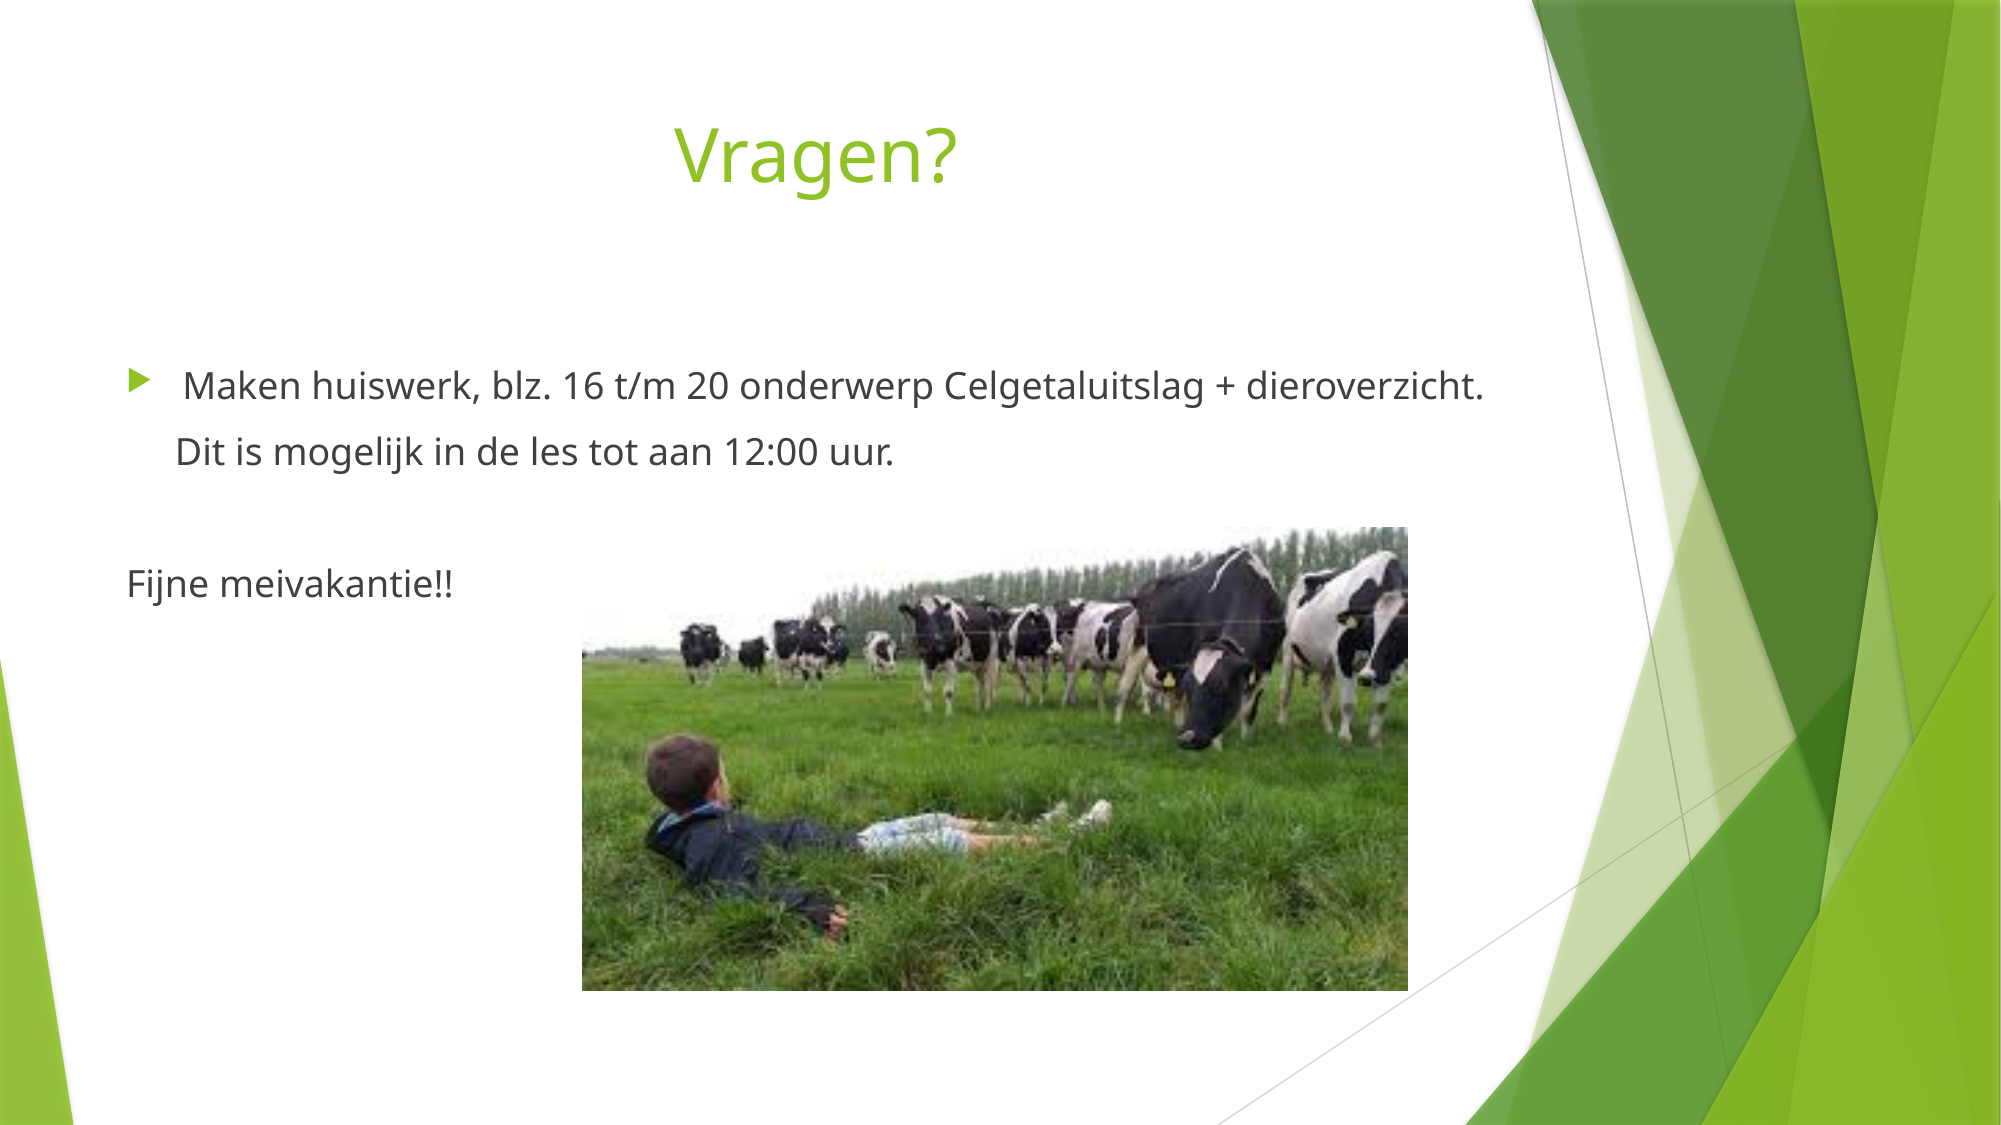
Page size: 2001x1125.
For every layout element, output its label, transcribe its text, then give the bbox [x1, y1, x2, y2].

picture [582, 526, 1409, 992]
list Maken huiswerk, blz. 16 t/m 20 onderwerp Celgetaluitslag + dieroverzicht. Dit is mogelijk in de les tot aan 12:00 uur. Fijne meivakantie!! [111, 354, 1522, 992]
title Vragen? [111, 99, 1522, 317]
